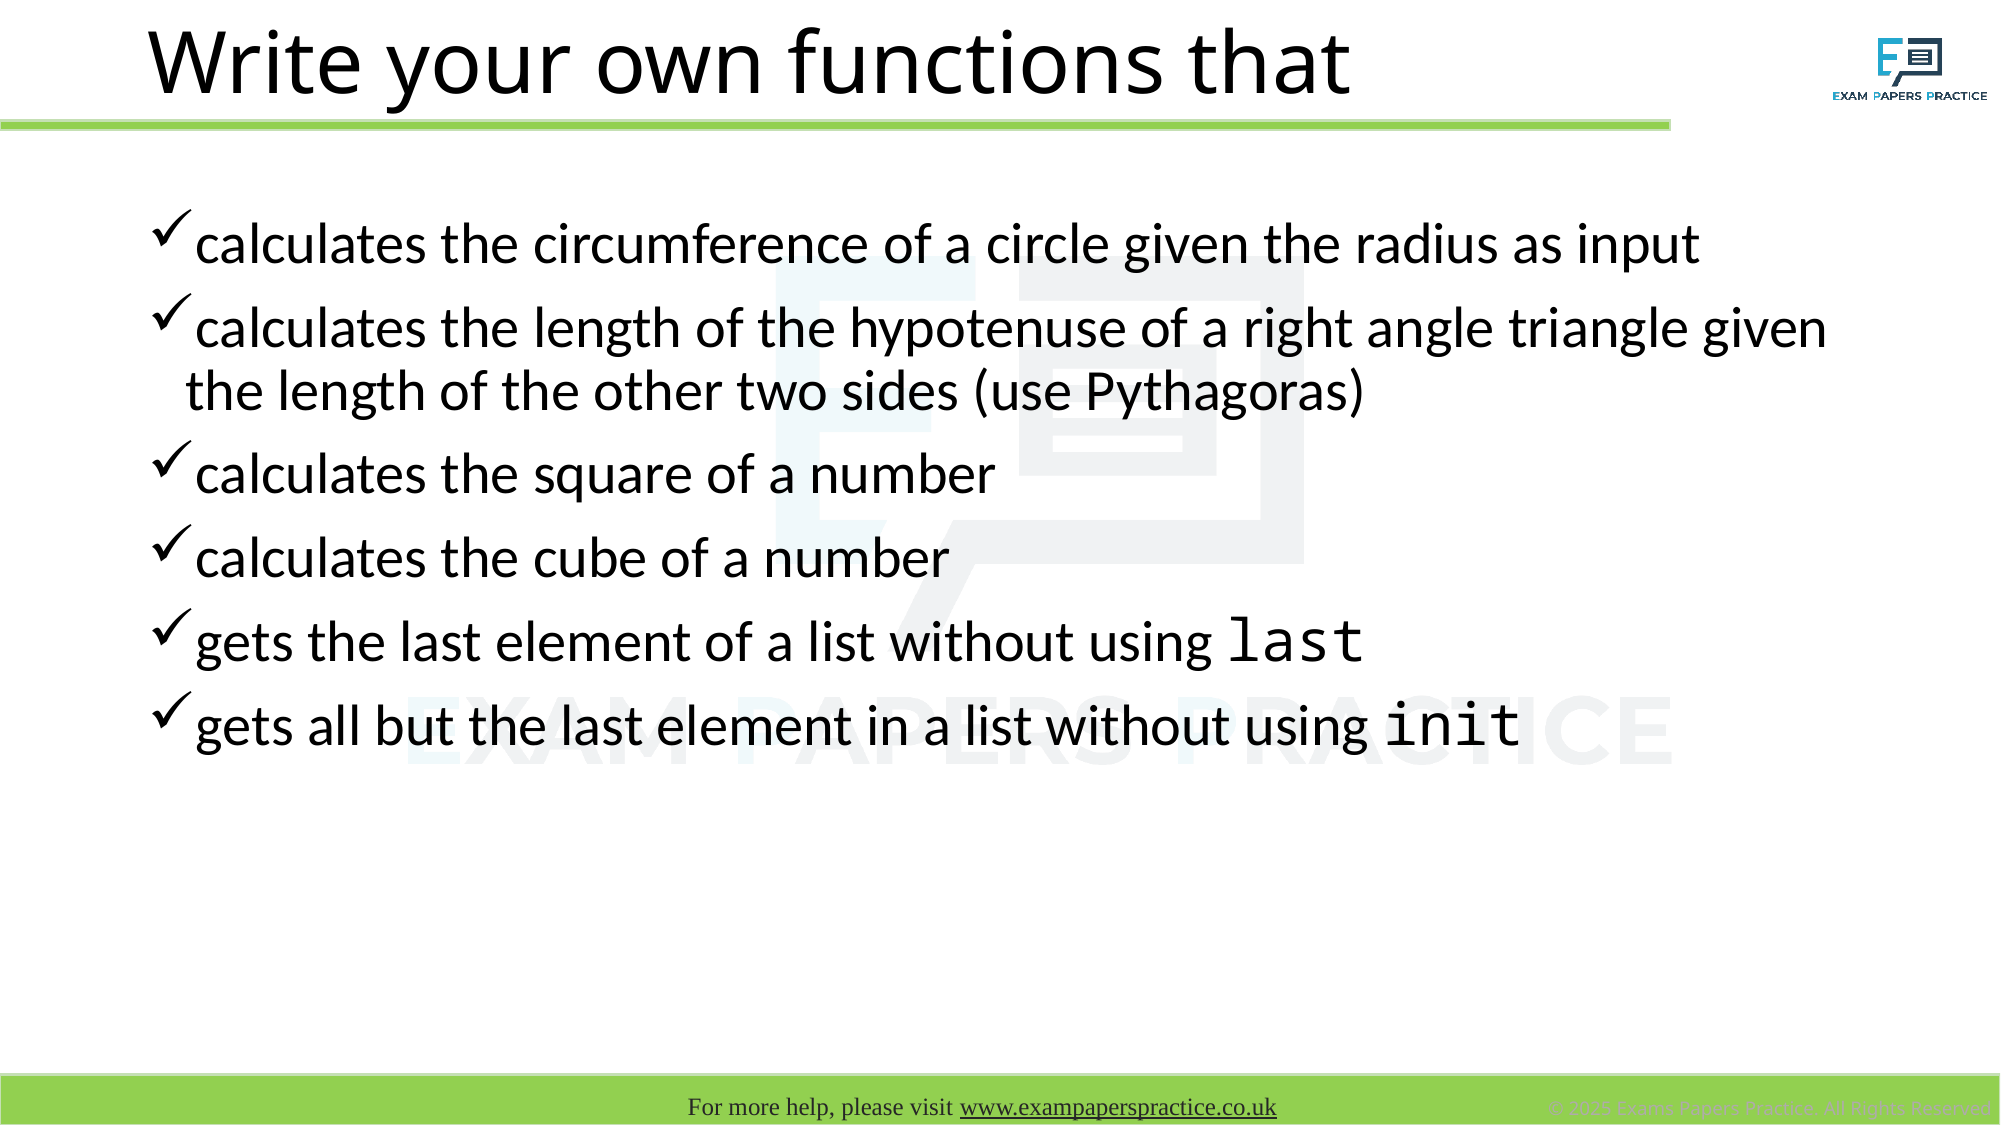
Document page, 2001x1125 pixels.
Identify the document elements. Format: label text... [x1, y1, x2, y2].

title Write your own functions that [132, 11, 1858, 121]
list calculates the circumference of a circle given the radius as input calculates the length of the hypotenuse of a right angle triangle given the length of the other two sides (use Pythagoras) calculates the square of a number calculates the cube of a number gets the last element of a list without using last gets all but the last element in a list without using init [132, 205, 1858, 920]
